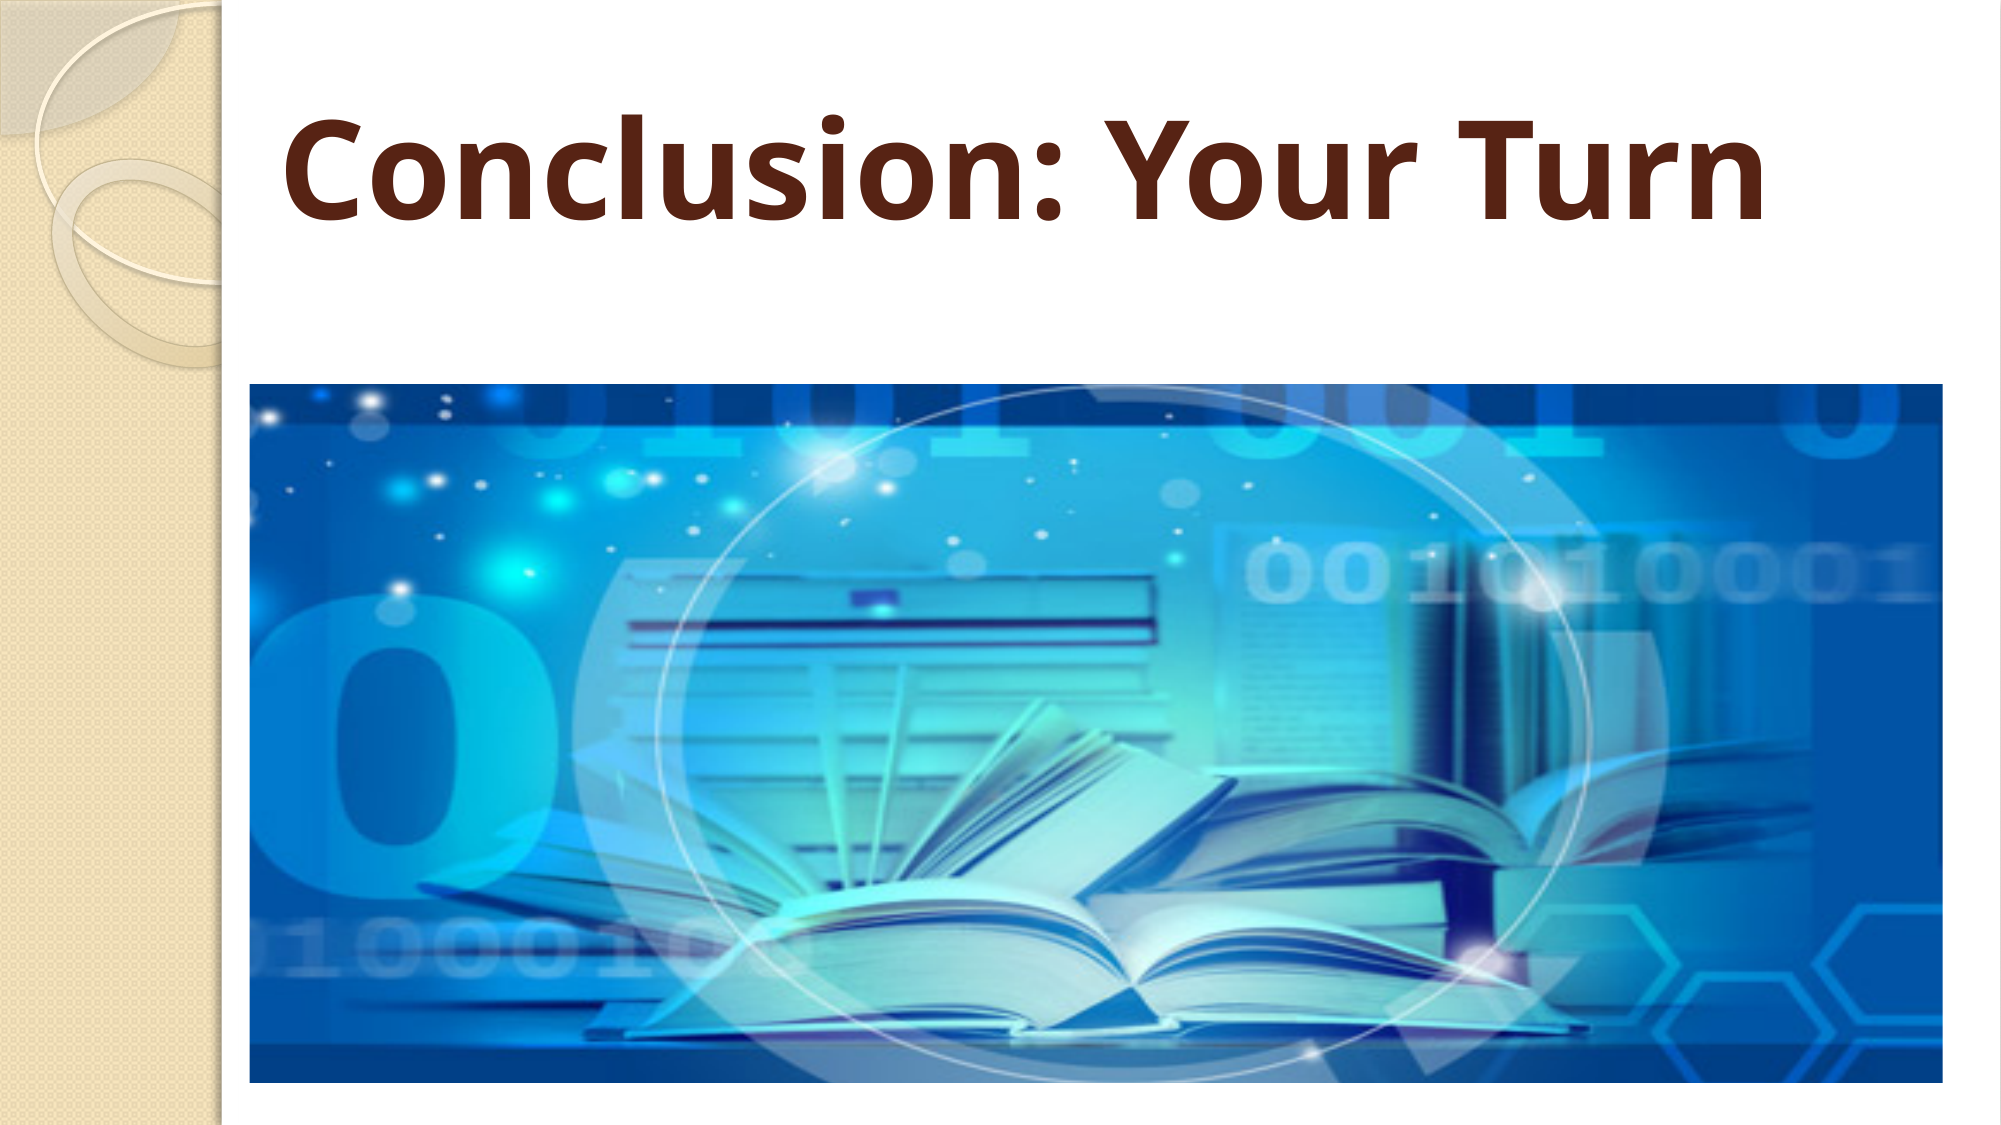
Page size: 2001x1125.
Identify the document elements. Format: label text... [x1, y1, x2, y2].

title Conclusion: Your Turn [263, 45, 1900, 284]
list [249, 383, 1943, 1083]
